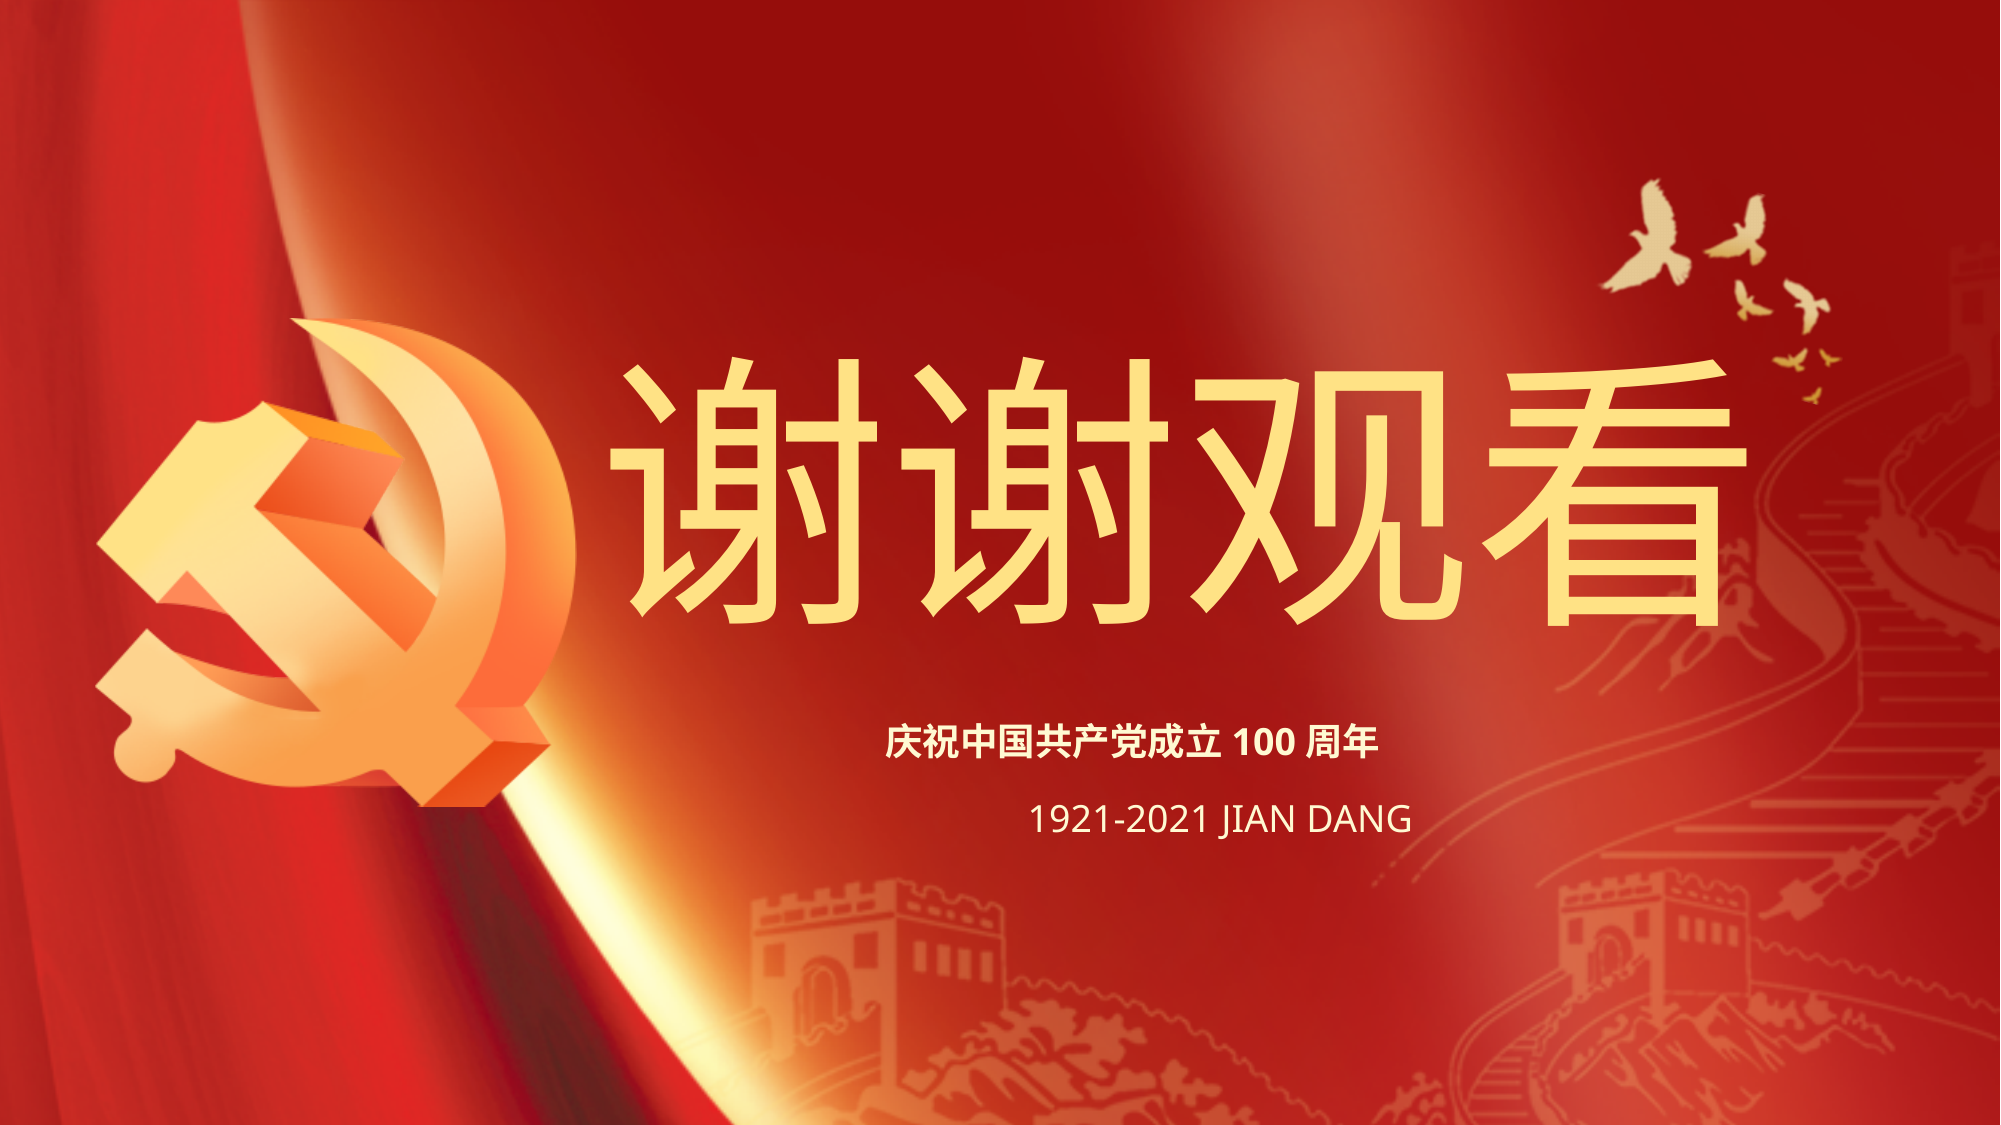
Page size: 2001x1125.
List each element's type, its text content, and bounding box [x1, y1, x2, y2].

picture [0, 0, 2000, 1125]
text_box 谢谢观看 [582, 303, 1780, 669]
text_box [870, 710, 1562, 849]
